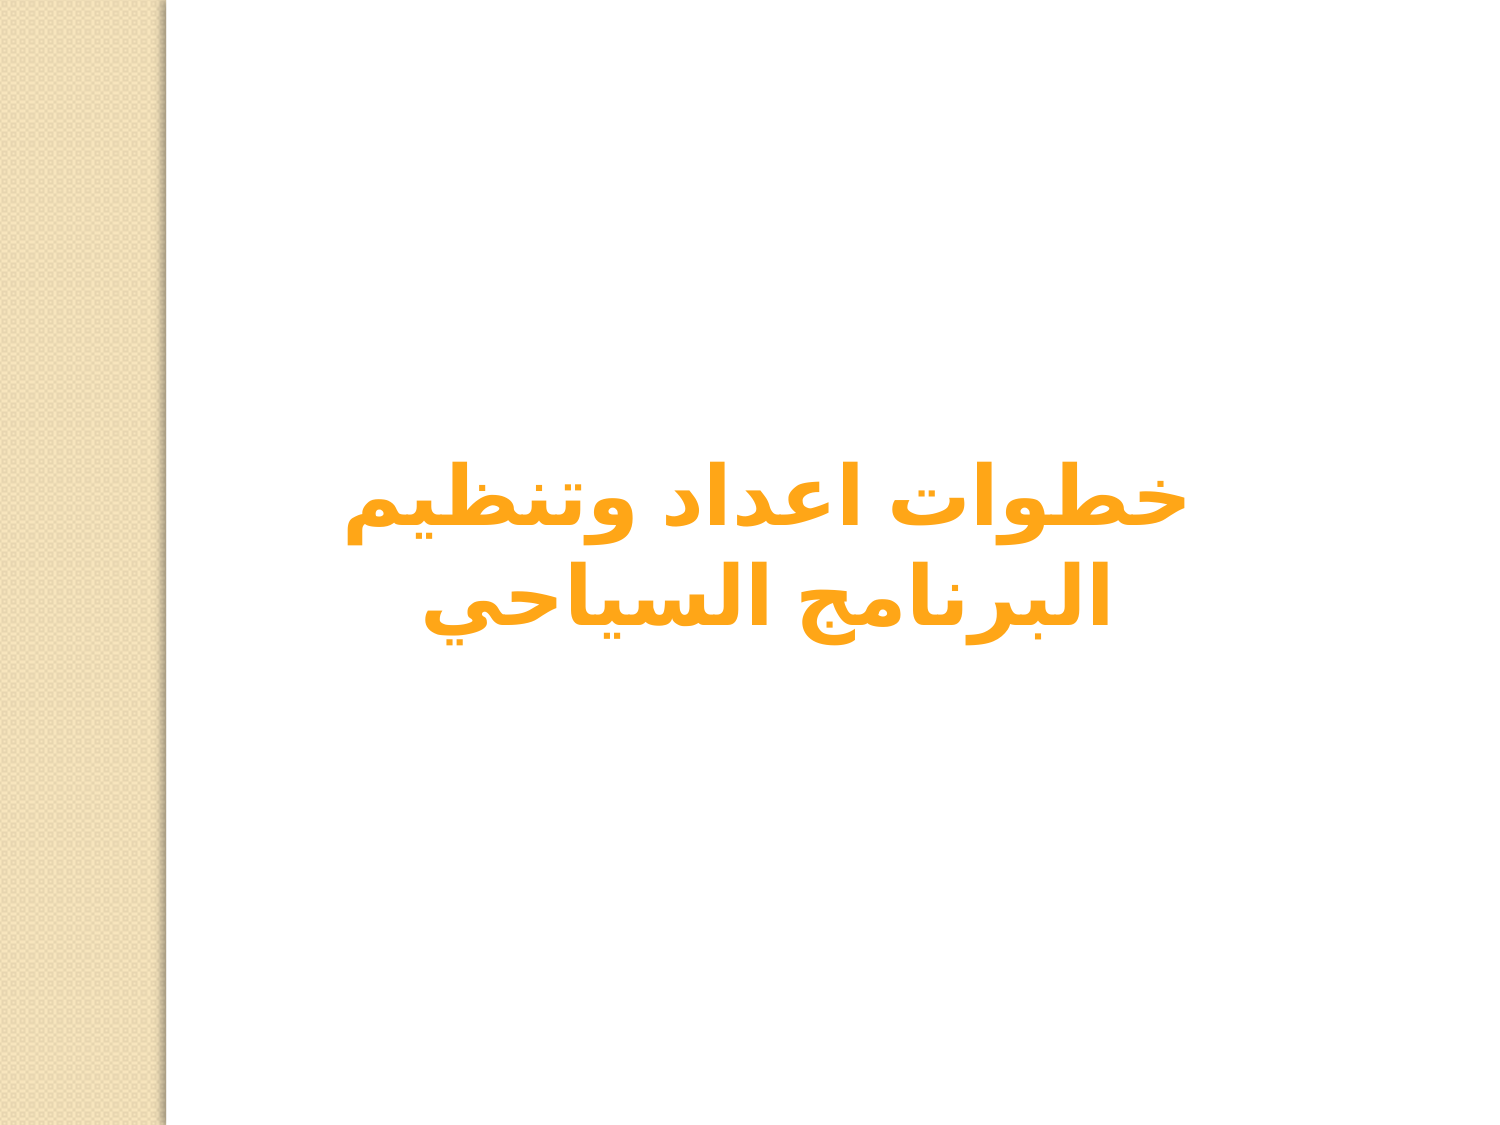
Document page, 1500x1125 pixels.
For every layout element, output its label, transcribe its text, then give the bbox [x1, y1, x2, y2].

text_box خطوات اعداد وتنظيم البرنامج السياحي [171, 434, 1365, 650]
